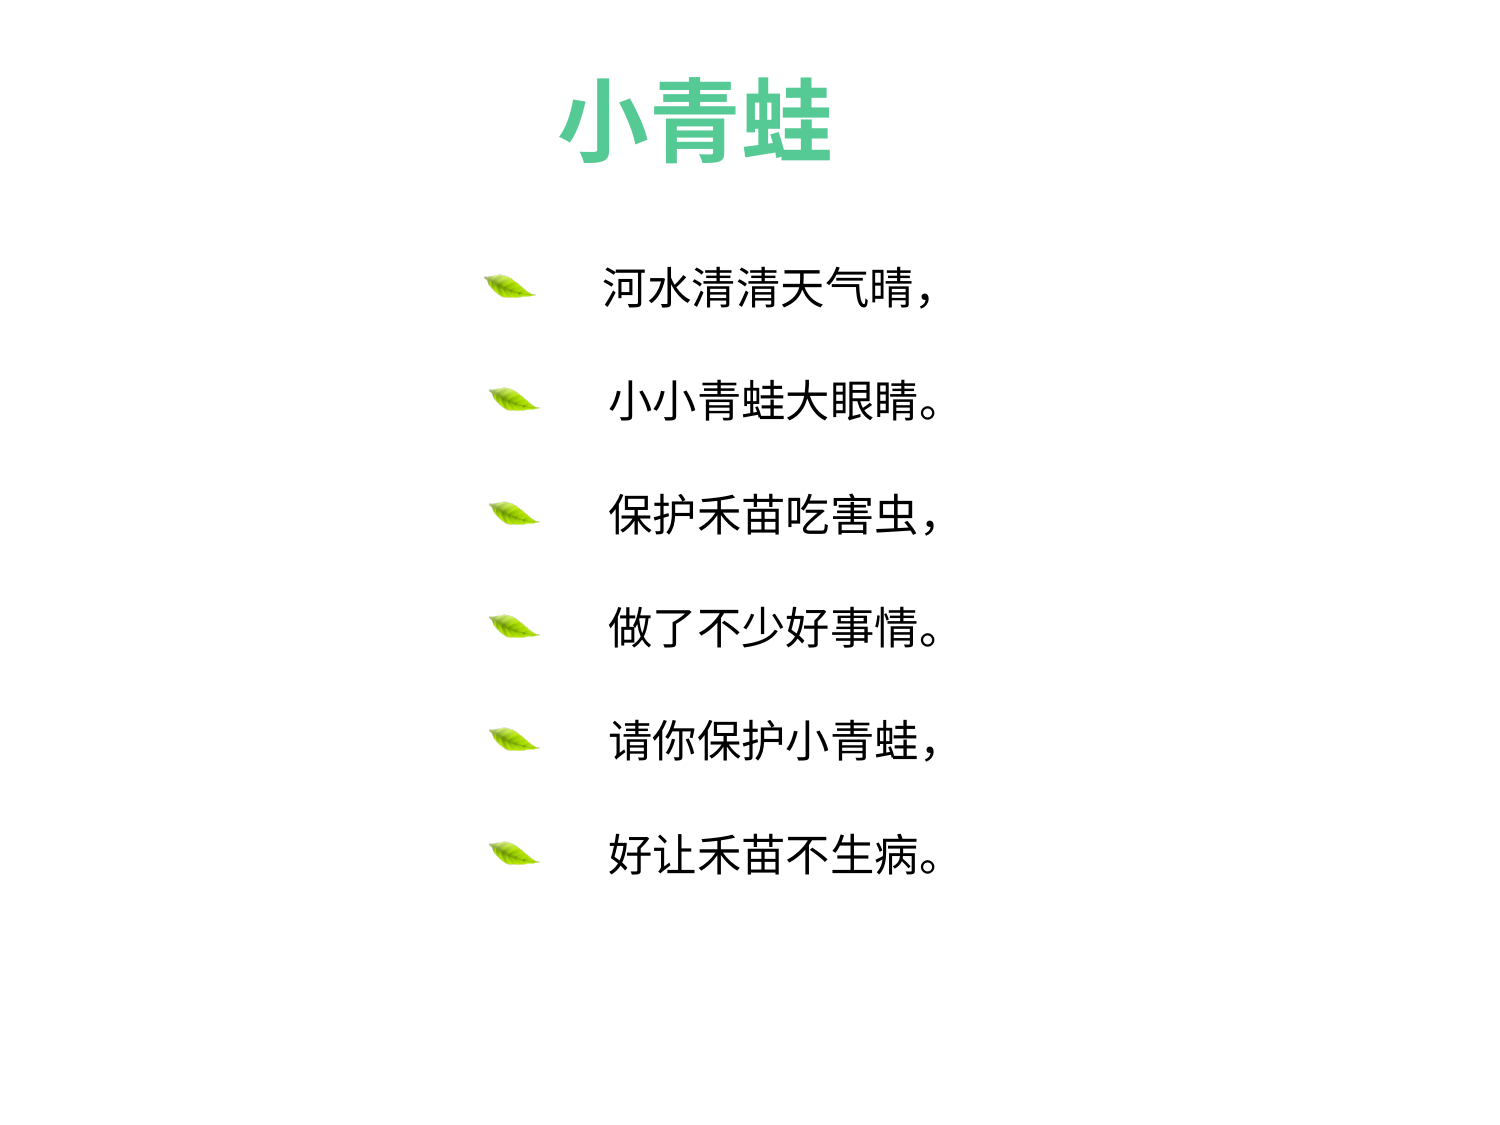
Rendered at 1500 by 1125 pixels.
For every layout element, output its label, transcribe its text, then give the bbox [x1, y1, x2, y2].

picture [484, 839, 545, 868]
picture [484, 725, 545, 754]
picture [484, 385, 545, 414]
picture [479, 272, 541, 301]
text_box 小青蛙 [147, 65, 1244, 181]
picture [484, 499, 545, 528]
picture [484, 612, 545, 641]
text_box 河水清清天气晴， 小小青蛙大眼睛。 保护禾苗吃害虫， 做了不少好事情。 请你保护小青蛙， 好让禾苗不生病。 [121, 226, 1379, 890]
